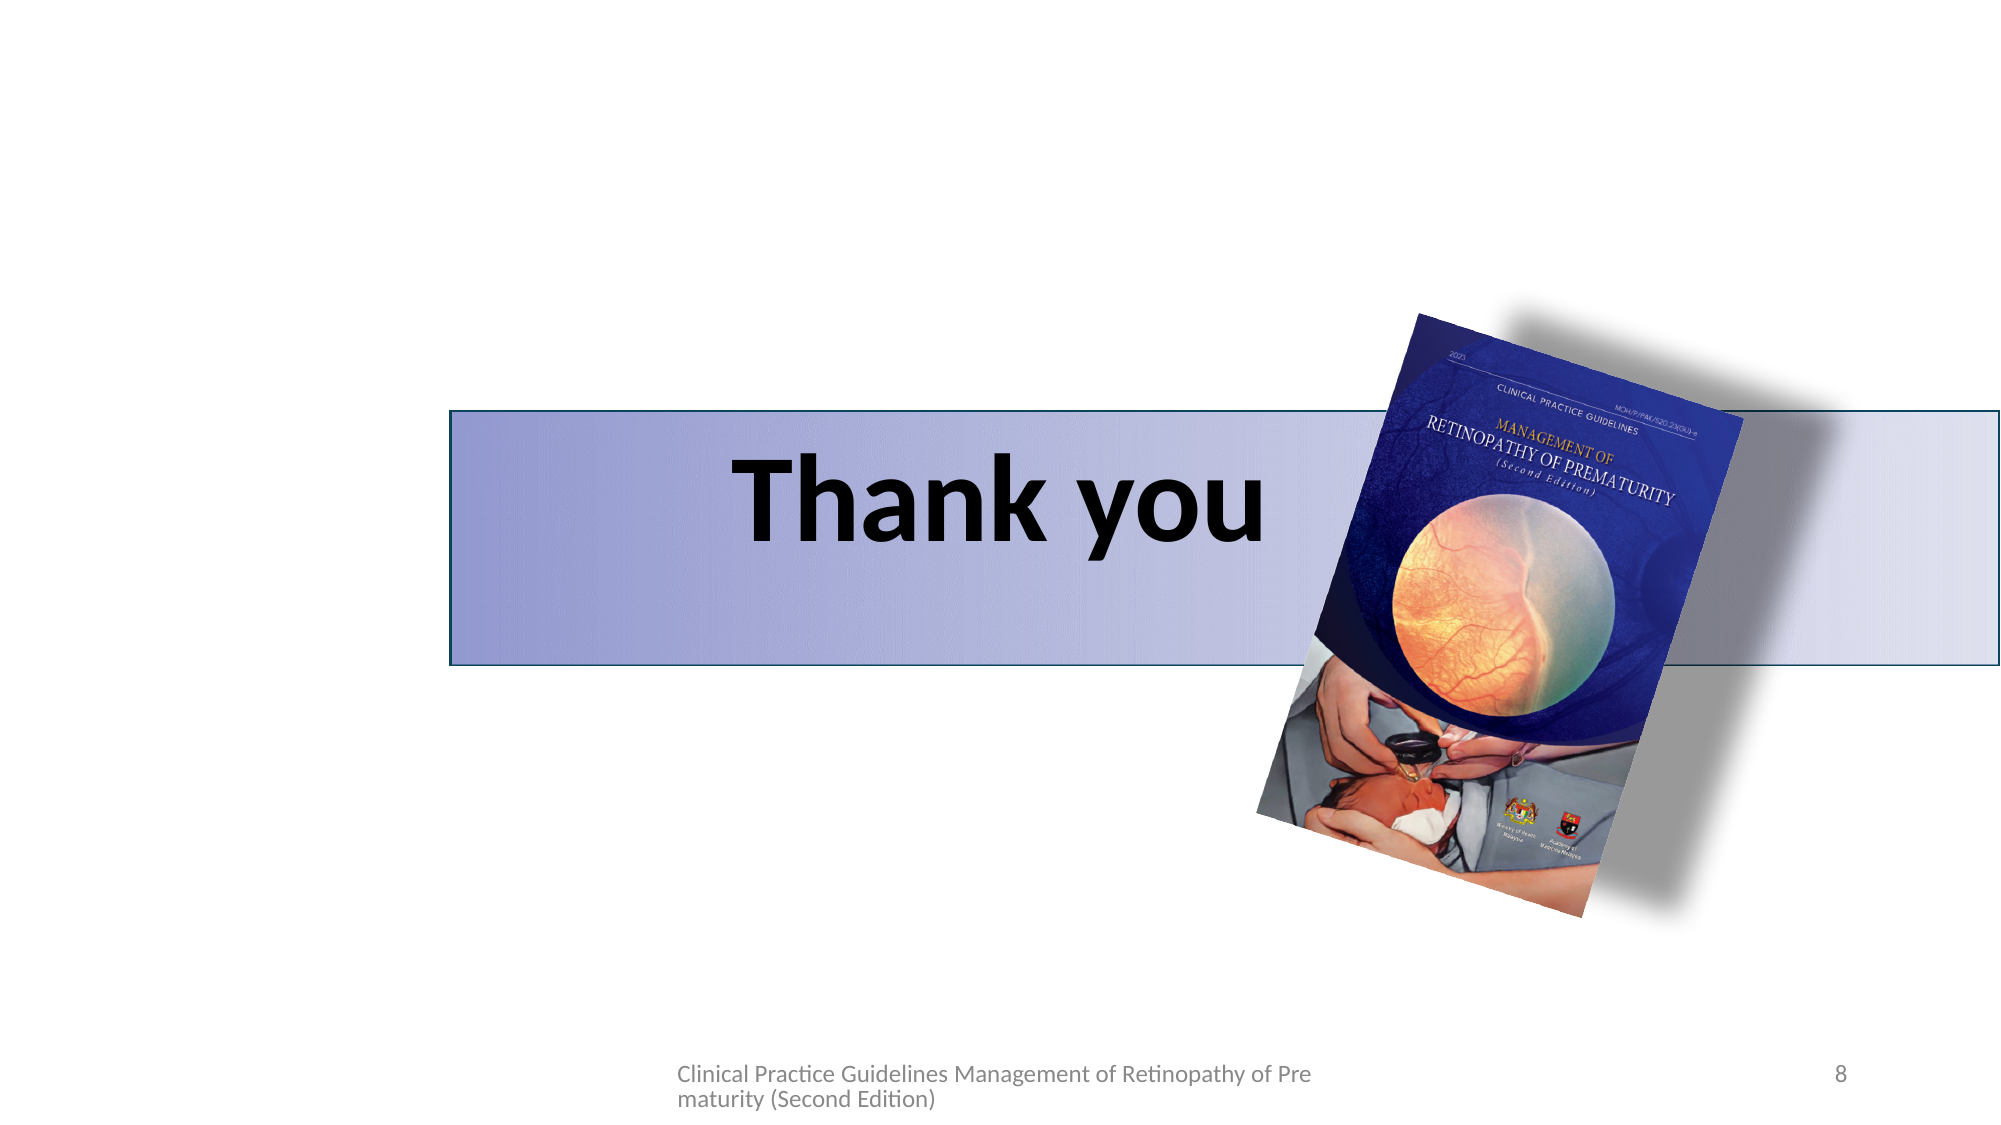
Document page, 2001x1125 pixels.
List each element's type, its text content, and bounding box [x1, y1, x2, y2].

slide_number 8 [1412, 1042, 1863, 1103]
footer Clinical Practice Guidelines Management of Retinopathy of Prematurity (Second Edition) [662, 1042, 1338, 1103]
picture [448, 314, 2000, 918]
title Thank you [249, 184, 1750, 576]
